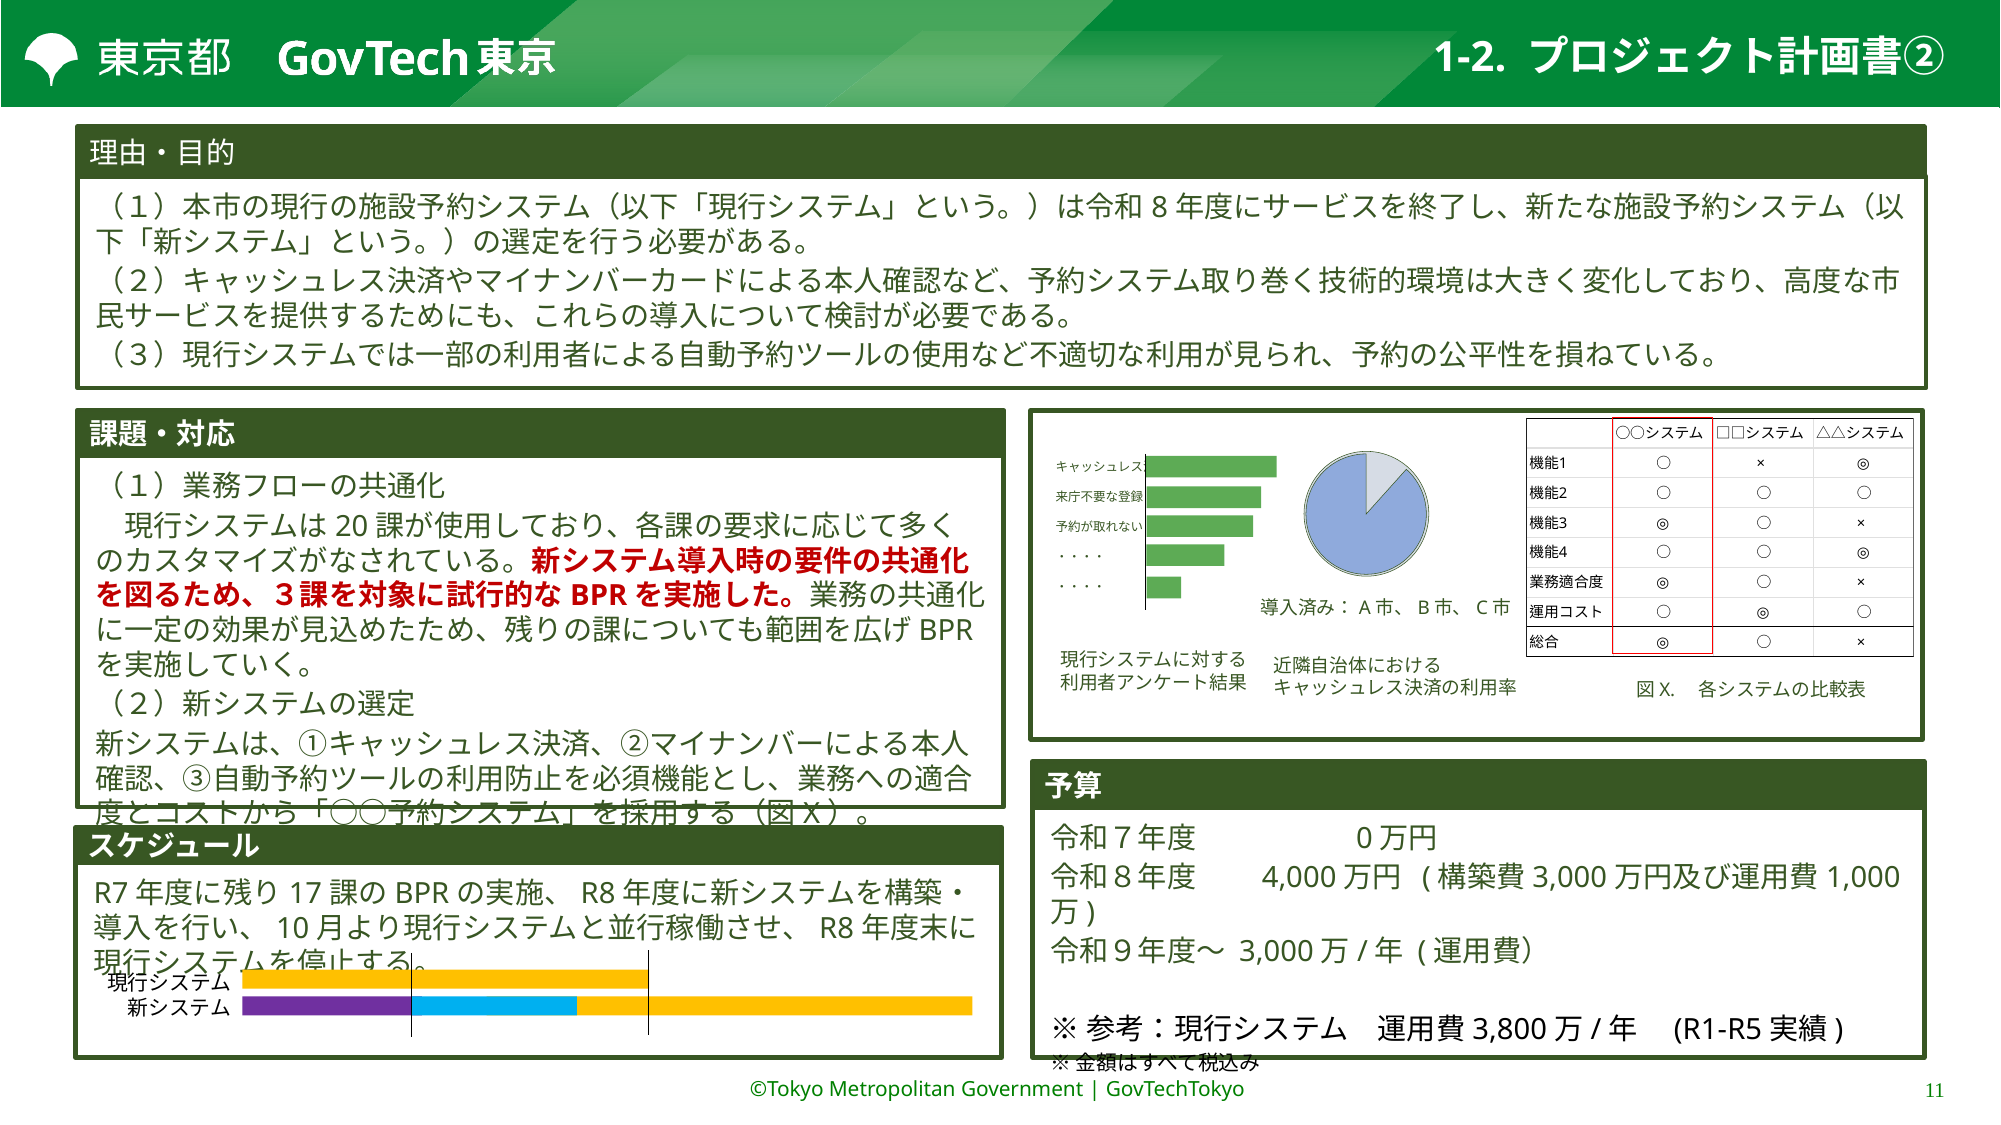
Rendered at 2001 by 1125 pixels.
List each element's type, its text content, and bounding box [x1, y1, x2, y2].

footer ©Tokyo Metropolitan Government | GovTechTokyo [662, 1075, 1338, 1105]
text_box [77, 410, 1004, 808]
text_box [1146, 485, 1262, 509]
text_box [1030, 410, 1923, 740]
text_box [75, 827, 1002, 1058]
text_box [1303, 451, 1429, 577]
picture [1526, 417, 1915, 658]
text_box 現行システムに対する 利用者アンケート結果 [1048, 642, 1244, 702]
title 1-2. プロジェクト計画書② [639, 19, 1945, 96]
text_box [1146, 576, 1182, 599]
picture [24, 33, 230, 86]
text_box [1032, 761, 1925, 1058]
text_box 図X. 各システムの比較表 [1624, 671, 1859, 707]
text_box 導入済み：A市、B市、C市 [1248, 589, 1484, 628]
picture [273, 30, 559, 81]
slide_number 11 [1412, 1076, 1945, 1106]
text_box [77, 126, 1926, 388]
text_box [1146, 514, 1254, 538]
text_box [1146, 455, 1278, 478]
text_box [1146, 543, 1225, 567]
text_box キャッシュレス決済 来庁不要な登録 予約が取れない ・・・・ ・・・・ [1043, 452, 1155, 592]
text_box 近隣自治体における キャッシュレス決済の利用率 [1261, 647, 1496, 708]
